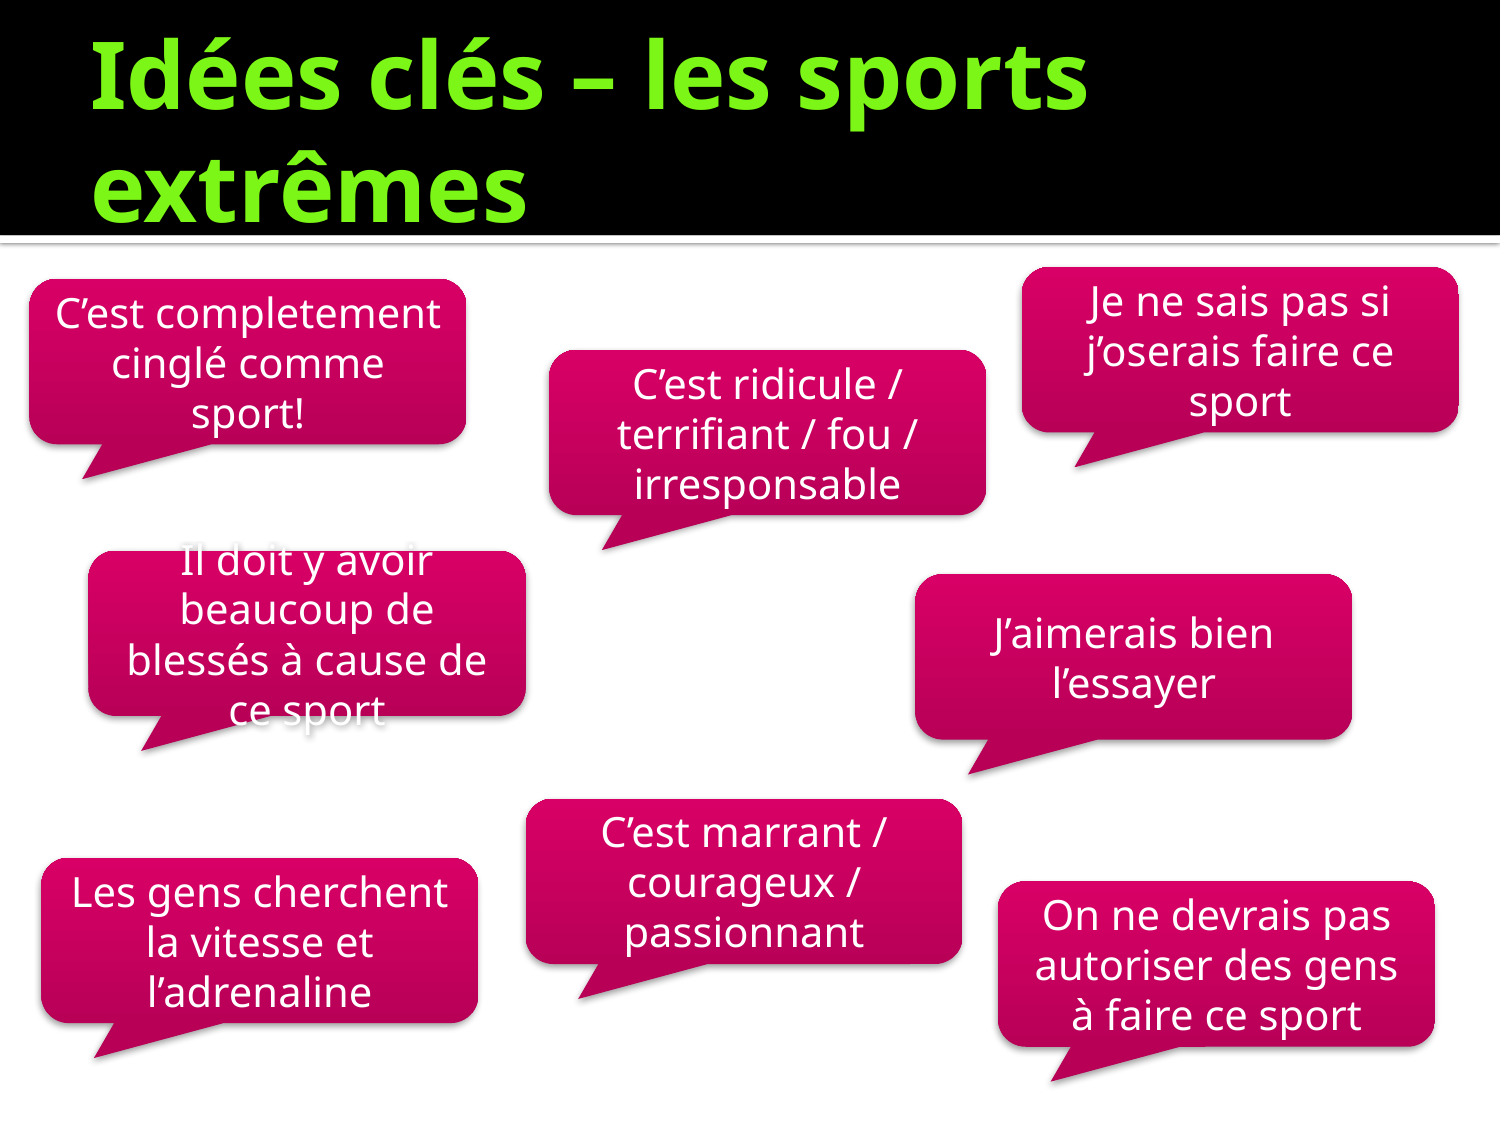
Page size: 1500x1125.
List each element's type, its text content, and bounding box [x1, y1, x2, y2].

text_box Les gens cherchent la vitesse et l’adrenaline [41, 857, 479, 1059]
text_box C’est completement cinglé comme sport! [29, 278, 467, 480]
text_box J’aimerais bien l’essayer [915, 574, 1353, 775]
text_box Je ne sais pas si j’oserais faire ce sport [1021, 267, 1459, 468]
text_box C’est ridicule / terrifiant / fou / irresponsable [549, 349, 987, 551]
title Idées clés – les sports extrêmes [75, 25, 1425, 231]
text_box Il doit y avoir beaucoup de blessés à cause de ce sport [88, 550, 526, 751]
text_box On ne devrais pas autoriser des gens à faire ce sport [997, 881, 1436, 1082]
text_box C’est marrant / courageux / passionnant [525, 798, 963, 999]
